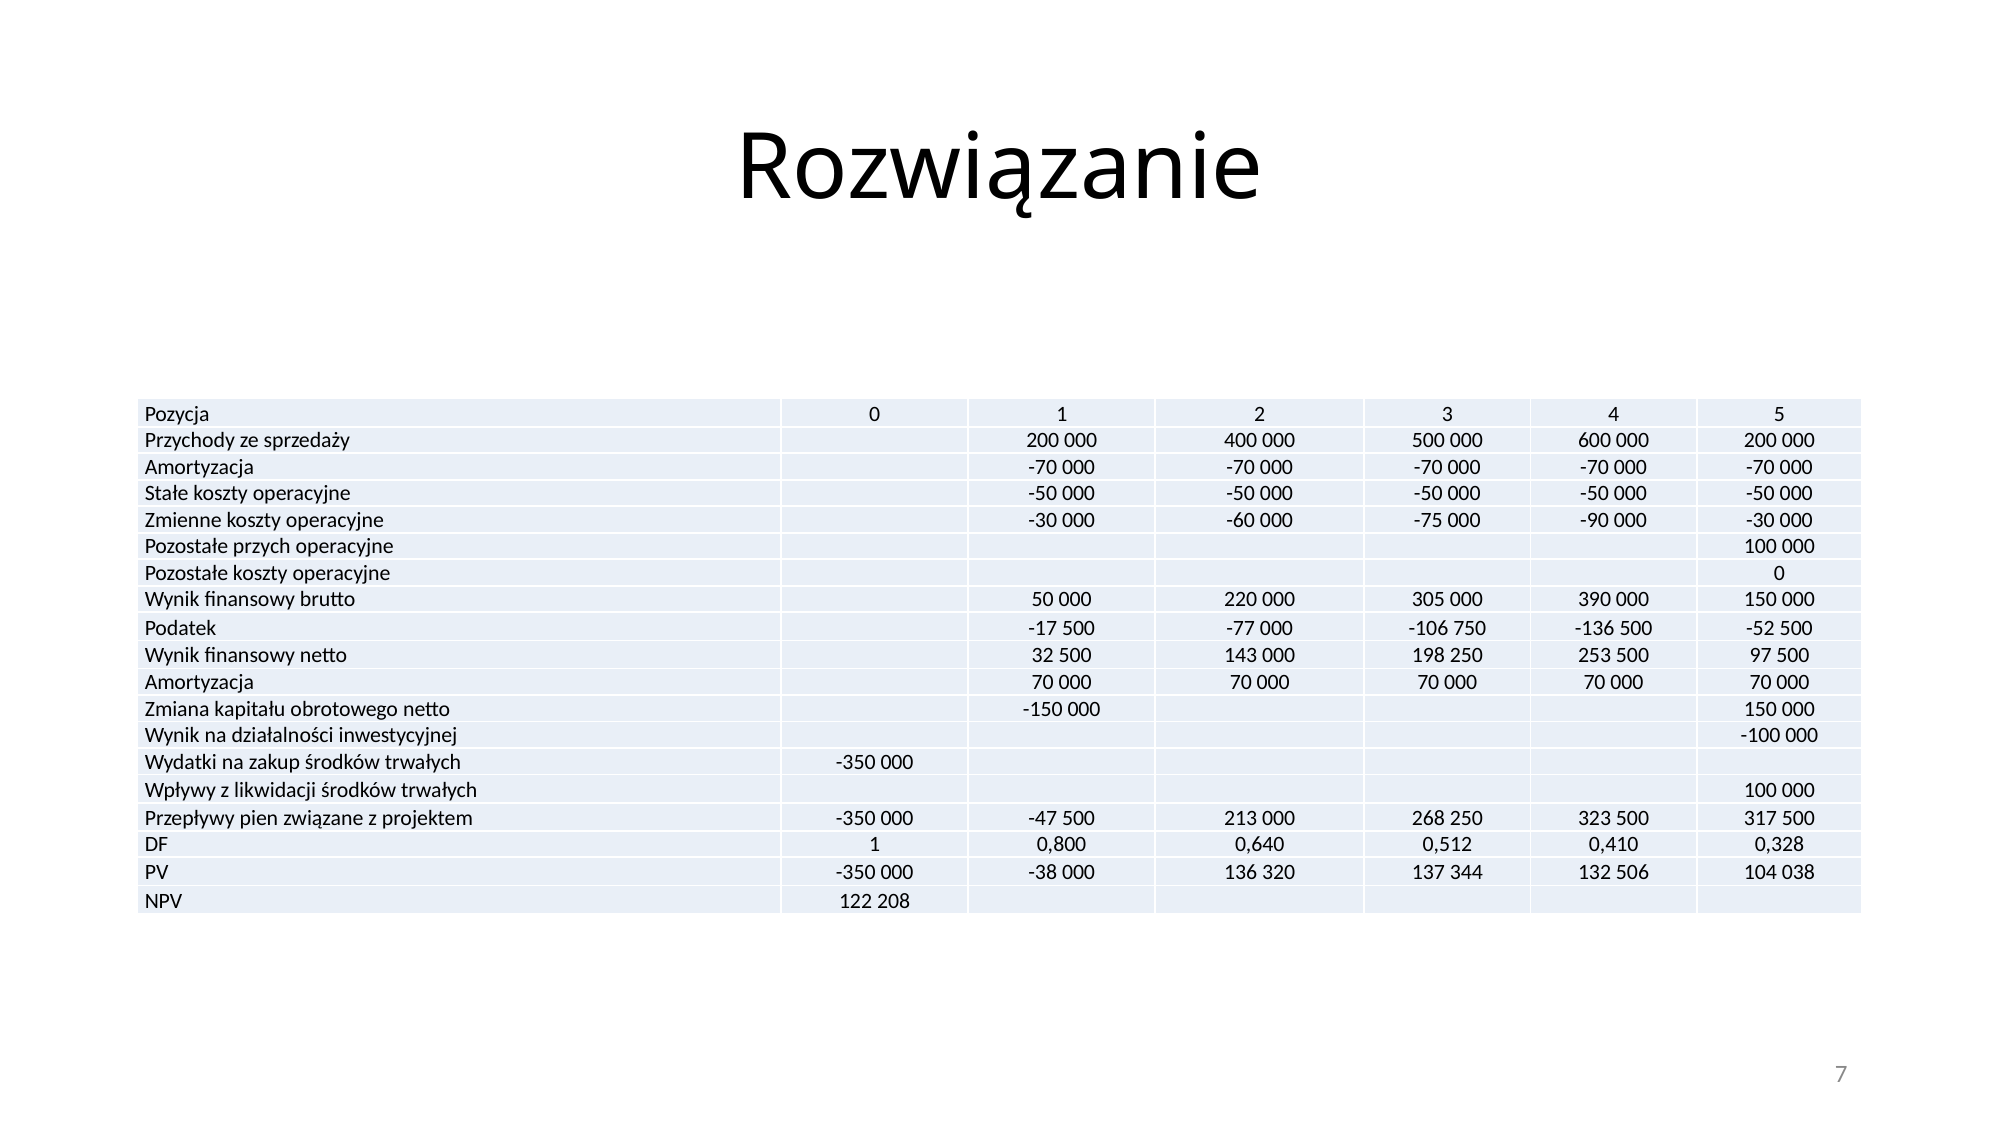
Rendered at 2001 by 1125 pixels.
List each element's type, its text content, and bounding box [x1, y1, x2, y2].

table_cell [1365, 775, 1530, 802]
table_cell [1531, 534, 1696, 558]
table_cell Zmiana kapitału obrotowego netto [138, 696, 780, 721]
table_cell [1365, 749, 1530, 774]
table_cell [782, 775, 967, 802]
table_cell -70 000 [1531, 454, 1696, 479]
table_cell 200 000 [969, 428, 1154, 452]
table_cell -75 000 [1365, 507, 1530, 532]
table_cell -50 000 [1156, 481, 1363, 505]
table_cell [1365, 722, 1530, 747]
table_cell NPV [138, 886, 780, 913]
table_cell -50 000 [969, 481, 1154, 505]
table_cell [969, 534, 1154, 558]
table_cell [1365, 696, 1530, 721]
table_cell 0 [1698, 560, 1861, 585]
table_cell 97 500 [1698, 641, 1861, 668]
table_cell 0,640 [1156, 832, 1363, 856]
table_cell Amortyzacja [138, 669, 780, 694]
table_cell [782, 534, 967, 558]
table_cell Przychody ze sprzedaży [138, 428, 780, 452]
table_cell 323 500 [1531, 804, 1696, 830]
table_cell [969, 749, 1154, 774]
table_cell [782, 428, 967, 452]
table_cell 100 000 [1698, 534, 1861, 558]
table_cell [1365, 886, 1530, 913]
table_cell 132 506 [1531, 858, 1696, 885]
table_cell -90 000 [1531, 507, 1696, 532]
table_cell [782, 587, 967, 611]
table_cell -70 000 [1698, 454, 1861, 479]
table_cell [782, 454, 967, 479]
table_cell 32 500 [969, 641, 1154, 668]
table_cell 253 500 [1531, 641, 1696, 668]
table_cell 100 000 [1698, 775, 1861, 802]
table_cell [969, 722, 1154, 747]
table_header 3 [1365, 399, 1530, 426]
table_cell -50 000 [1698, 481, 1861, 505]
table_cell 70 000 [969, 669, 1154, 694]
table_cell 0,328 [1698, 832, 1861, 856]
table_cell -50 000 [1531, 481, 1696, 505]
table_cell [782, 696, 967, 721]
table_cell -106 750 [1365, 613, 1530, 640]
table_cell 143 000 [1156, 641, 1363, 668]
table_cell 200 000 [1698, 428, 1861, 452]
table_cell 70 000 [1365, 669, 1530, 694]
table_cell -100 000 [1698, 722, 1861, 747]
table_cell [782, 613, 967, 640]
table_cell -17 500 [969, 613, 1154, 640]
table_cell [782, 722, 967, 747]
table_cell [1156, 722, 1363, 747]
table_cell 0,800 [969, 832, 1154, 856]
table_cell 0,512 [1365, 832, 1530, 856]
table_cell [1156, 886, 1363, 913]
table_cell Przepływy pien związane z projektem [138, 804, 780, 830]
table_cell -52 500 [1698, 613, 1861, 640]
table_cell 220 000 [1156, 587, 1363, 611]
table_cell Pozostałe przych operacyjne [138, 534, 780, 558]
table_cell 198 250 [1365, 641, 1530, 668]
table_cell [1365, 560, 1530, 585]
table_header 5 [1698, 399, 1861, 426]
table_cell [782, 560, 967, 585]
table_cell -38 000 [969, 858, 1154, 885]
table_cell -350 000 [782, 749, 967, 774]
table_cell -50 000 [1365, 481, 1530, 505]
slide_number 7 [1412, 1042, 1863, 1103]
table_cell -60 000 [1156, 507, 1363, 532]
table_cell 0,410 [1531, 832, 1696, 856]
table_cell [1698, 886, 1861, 913]
table_cell 1 [782, 832, 967, 856]
table_cell 600 000 [1531, 428, 1696, 452]
table_cell [1531, 560, 1696, 585]
table_cell Amortyzacja [138, 454, 780, 479]
table_cell 70 000 [1531, 669, 1696, 694]
table_cell -350 000 [782, 804, 967, 830]
table_cell [1698, 749, 1861, 774]
table_cell Pozostałe koszty operacyjne [138, 560, 780, 585]
table_cell -136 500 [1531, 613, 1696, 640]
table_cell PV [138, 858, 780, 885]
table_cell [1365, 534, 1530, 558]
table_cell [1156, 775, 1363, 802]
table_cell DF [138, 832, 780, 856]
table_cell Wpływy z likwidacji środków trwałych [138, 775, 780, 802]
table_cell [969, 560, 1154, 585]
table_cell [782, 481, 967, 505]
table_cell [1531, 886, 1696, 913]
table_cell 70 000 [1698, 669, 1861, 694]
table_cell [1531, 696, 1696, 721]
table_cell -350 000 [782, 858, 967, 885]
table_cell Wydatki na zakup środków trwałych [138, 749, 780, 774]
table_cell -30 000 [1698, 507, 1861, 532]
table_cell Zmienne koszty operacyjne [138, 507, 780, 532]
table_cell 136 320 [1156, 858, 1363, 885]
table_cell [1531, 775, 1696, 802]
table_cell 268 250 [1365, 804, 1530, 830]
table_cell 137 344 [1365, 858, 1530, 885]
table_cell 390 000 [1531, 587, 1696, 611]
table_cell -150 000 [969, 696, 1154, 721]
table_cell 150 000 [1698, 696, 1861, 721]
table_cell -70 000 [1365, 454, 1530, 479]
table_cell Wynik finansowy brutto [138, 587, 780, 611]
table_cell 50 000 [969, 587, 1154, 611]
table_cell Wynik finansowy netto [138, 641, 780, 668]
table_header Pozycja [138, 399, 780, 426]
table_cell 104 038 [1698, 858, 1861, 885]
table_cell [969, 775, 1154, 802]
table_header 0 [782, 399, 967, 426]
table_cell [1156, 560, 1363, 585]
table_cell [969, 886, 1154, 913]
title Rozwiązanie [137, 59, 1863, 278]
table_header 2 [1156, 399, 1363, 426]
table_cell [1156, 696, 1363, 721]
table_cell -30 000 [969, 507, 1154, 532]
table_cell Podatek [138, 613, 780, 640]
table_header 1 [969, 399, 1154, 426]
table_cell [1156, 534, 1363, 558]
table_cell 500 000 [1365, 428, 1530, 452]
table_cell -47 500 [969, 804, 1154, 830]
table_cell -77 000 [1156, 613, 1363, 640]
table_cell 70 000 [1156, 669, 1363, 694]
table_cell 213 000 [1156, 804, 1363, 830]
table_cell 400 000 [1156, 428, 1363, 452]
table_cell [782, 507, 967, 532]
table_cell -70 000 [1156, 454, 1363, 479]
table_cell [1531, 749, 1696, 774]
table_cell 317 500 [1698, 804, 1861, 830]
table_cell [1531, 722, 1696, 747]
table_cell [782, 641, 967, 668]
table_cell 122 208 [782, 886, 967, 913]
table_cell Wynik na działalności inwestycyjnej [138, 722, 780, 747]
table_cell [1156, 749, 1363, 774]
table_cell [782, 669, 967, 694]
table_cell 305 000 [1365, 587, 1530, 611]
table_header 4 [1531, 399, 1696, 426]
table_cell Stałe koszty operacyjne [138, 481, 780, 505]
table_cell 150 000 [1698, 587, 1861, 611]
table_cell -70 000 [969, 454, 1154, 479]
